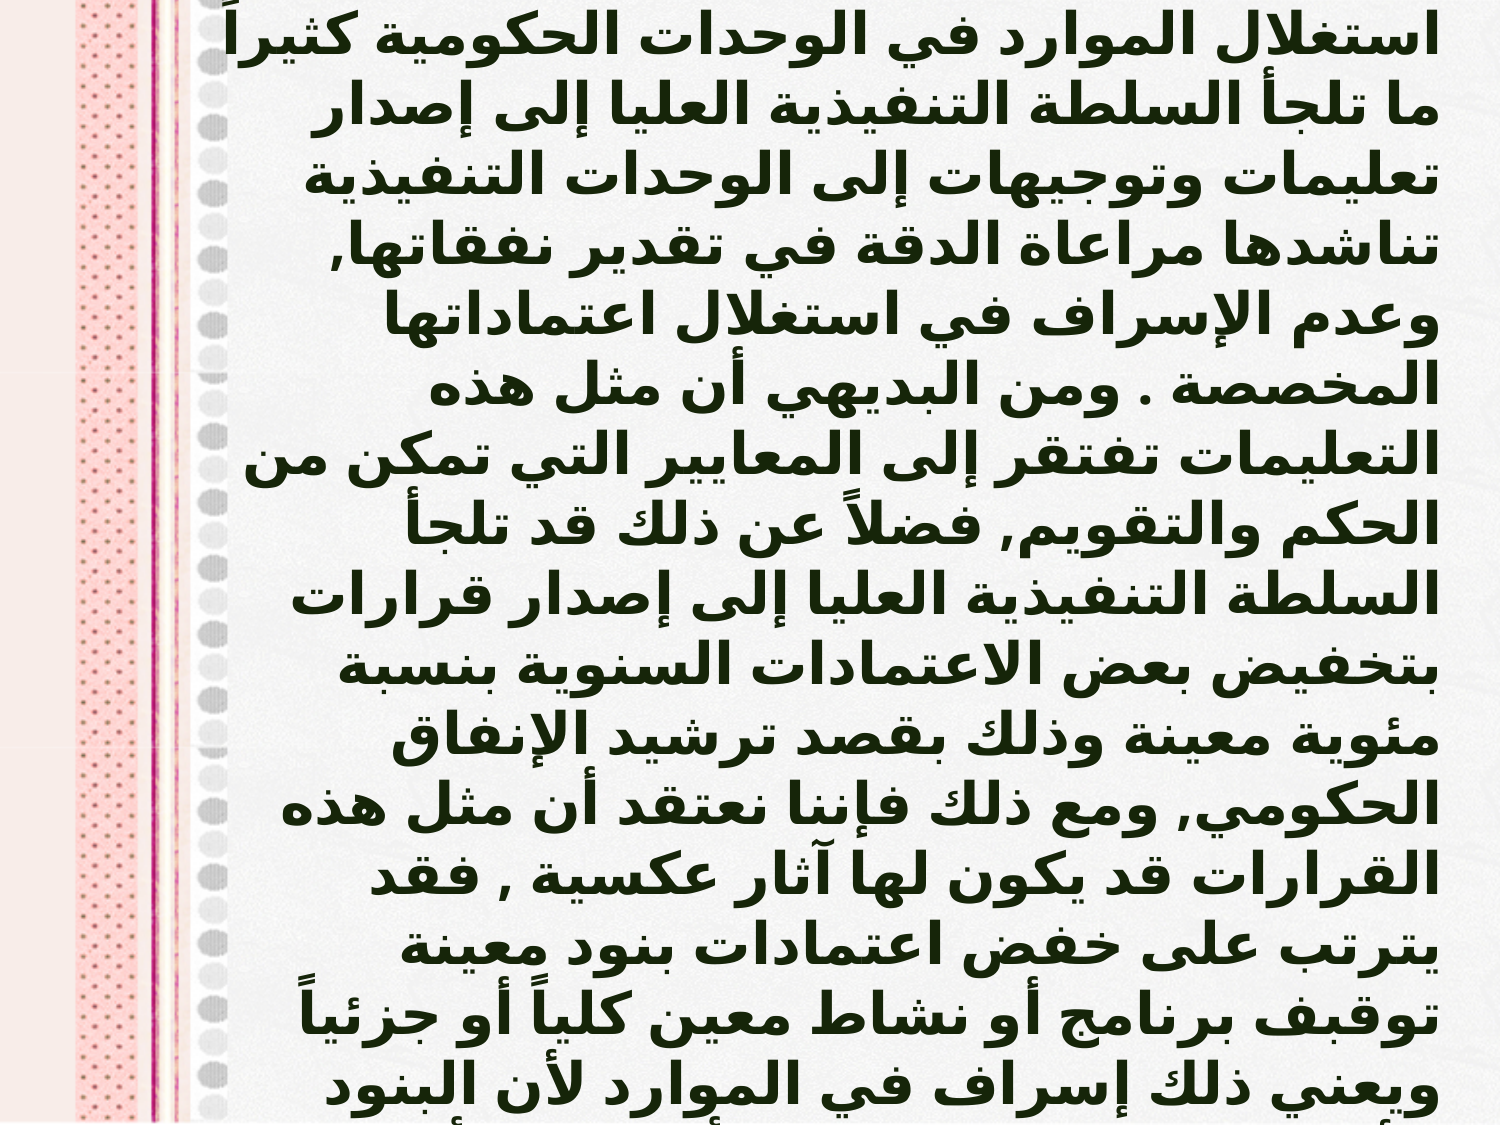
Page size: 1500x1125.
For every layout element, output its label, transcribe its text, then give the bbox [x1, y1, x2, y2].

picture [0, 0, 1500, 1125]
text_box - ونتيجة لعدم وجود أساليب محاسبية موضوعية تمكن من الحكم على كفاءة استغلال الموارد في الوحدات الحكومية كثيراً ما تلجأ السلطة التنفيذية العليا إلى إصدار تعليمات وتوجيهات إلى الوحدات التنفيذية تناشدها مراعاة الدقة في تقدير نفقاتها, وعدم الإسراف في استغلال اعتماداتها المخصصة . ومن البديهي أن مثل هذه التعليمات تفتقر إلى المعايير التي تمكن من الحكم والتقويم, فضلاً عن ذلك قد تلجأ السلطة التنفيذية العليا إلى إصدار قرارات بتخفيض بعض الاعتمادات السنوية بنسبة مئوية معينة وذلك بقصد ترشيد الإنفاق الحكومي, ومع ذلك فإننا نعتقد أن مثل هذه القرارات قد يكون لها آثار عكسية , فقد يترتب على خفض اعتمادات بنود معينة توقبف برنامج أو نشاط معين كلياً أو جزئياً ويعني ذلك إسراف في الموارد لأن البنود الأخرى سوف تصرف دون أن تحقق أهدافها, [191, 31, 1468, 1011]
